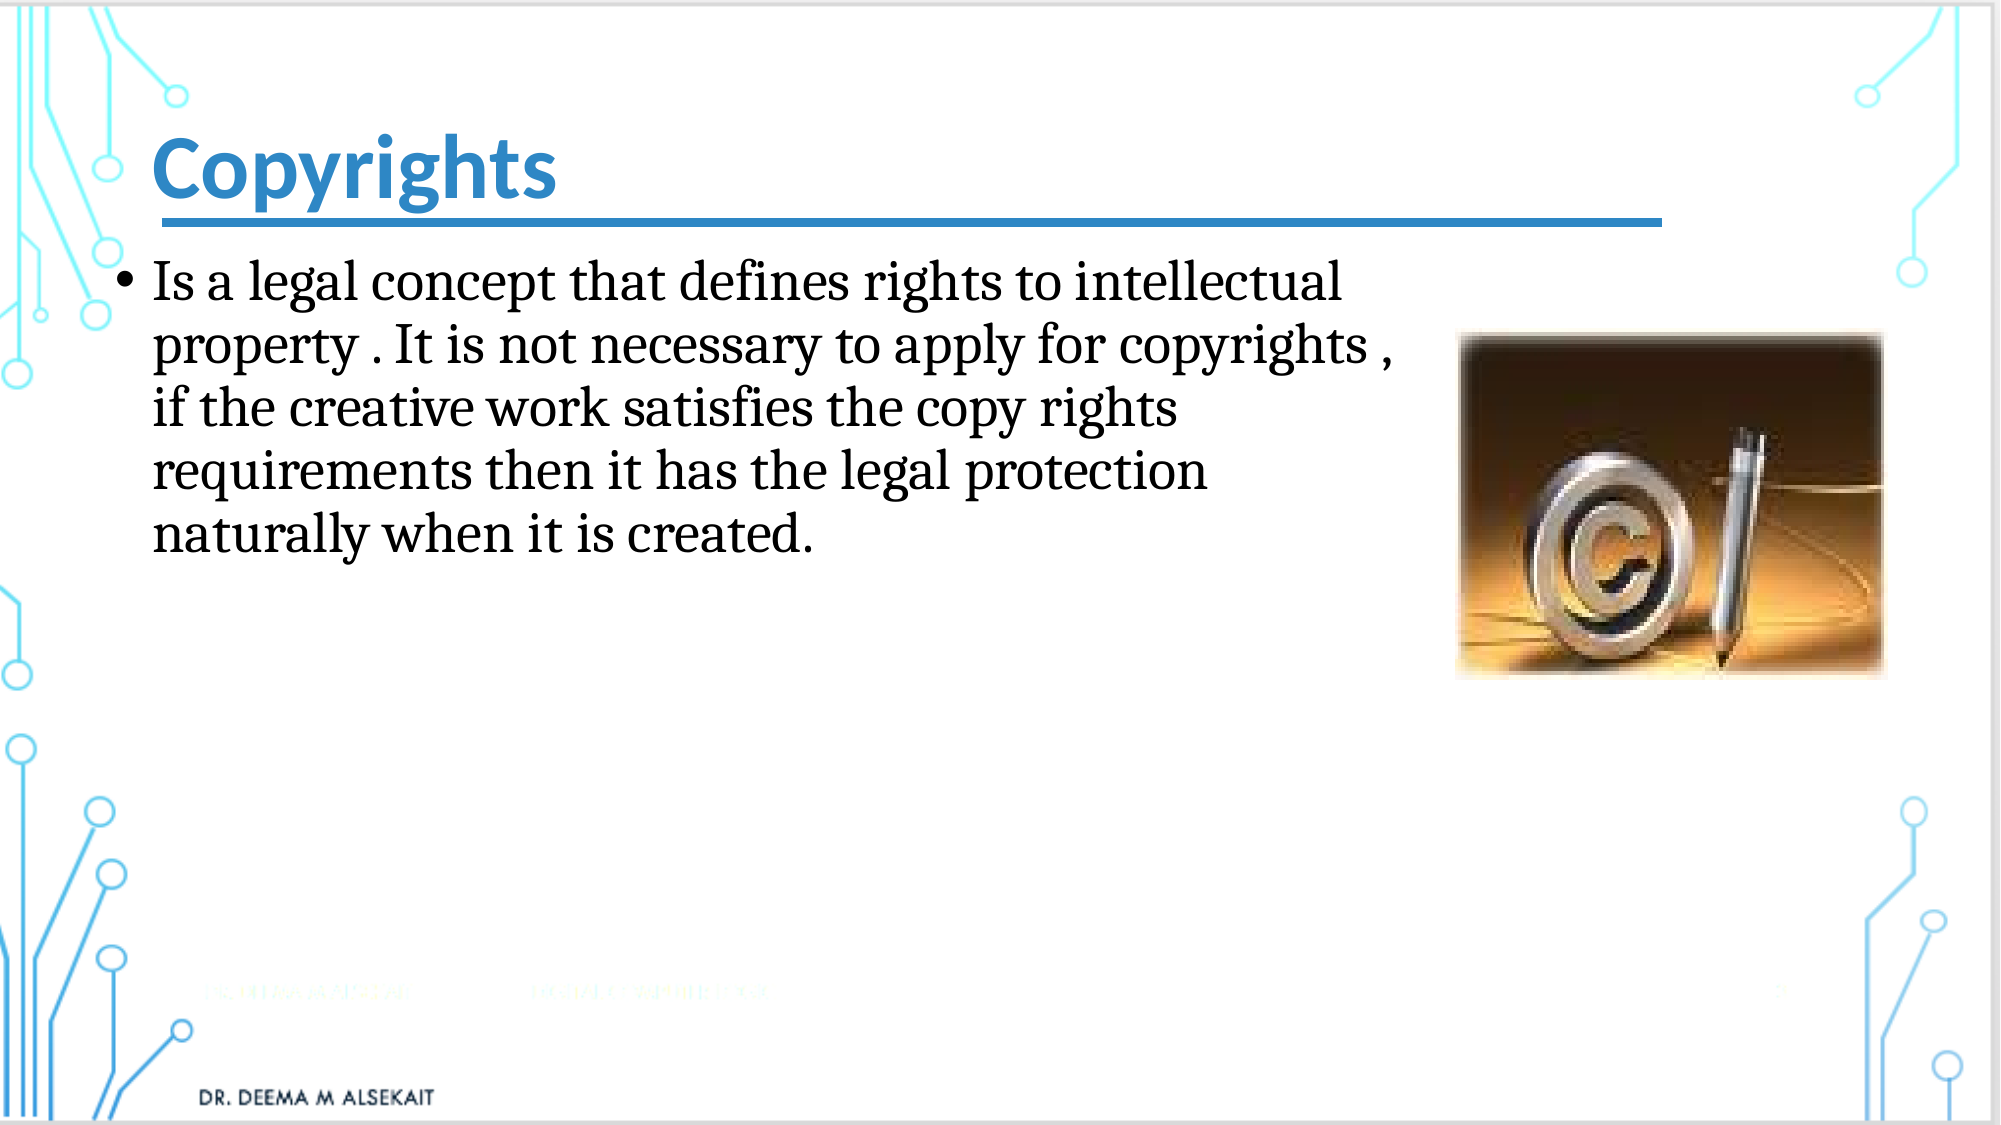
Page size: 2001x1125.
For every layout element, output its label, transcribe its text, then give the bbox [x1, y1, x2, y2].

title Copyrights [137, 59, 1863, 278]
list Is a legal concept that defines rights to intellectual property . It is not necessary to apply for copyrights , if the creative work satisfies the copy rights requirements then it has the legal protection naturally when it is created. [99, 243, 1454, 986]
picture [0, 0, 2001, 1125]
